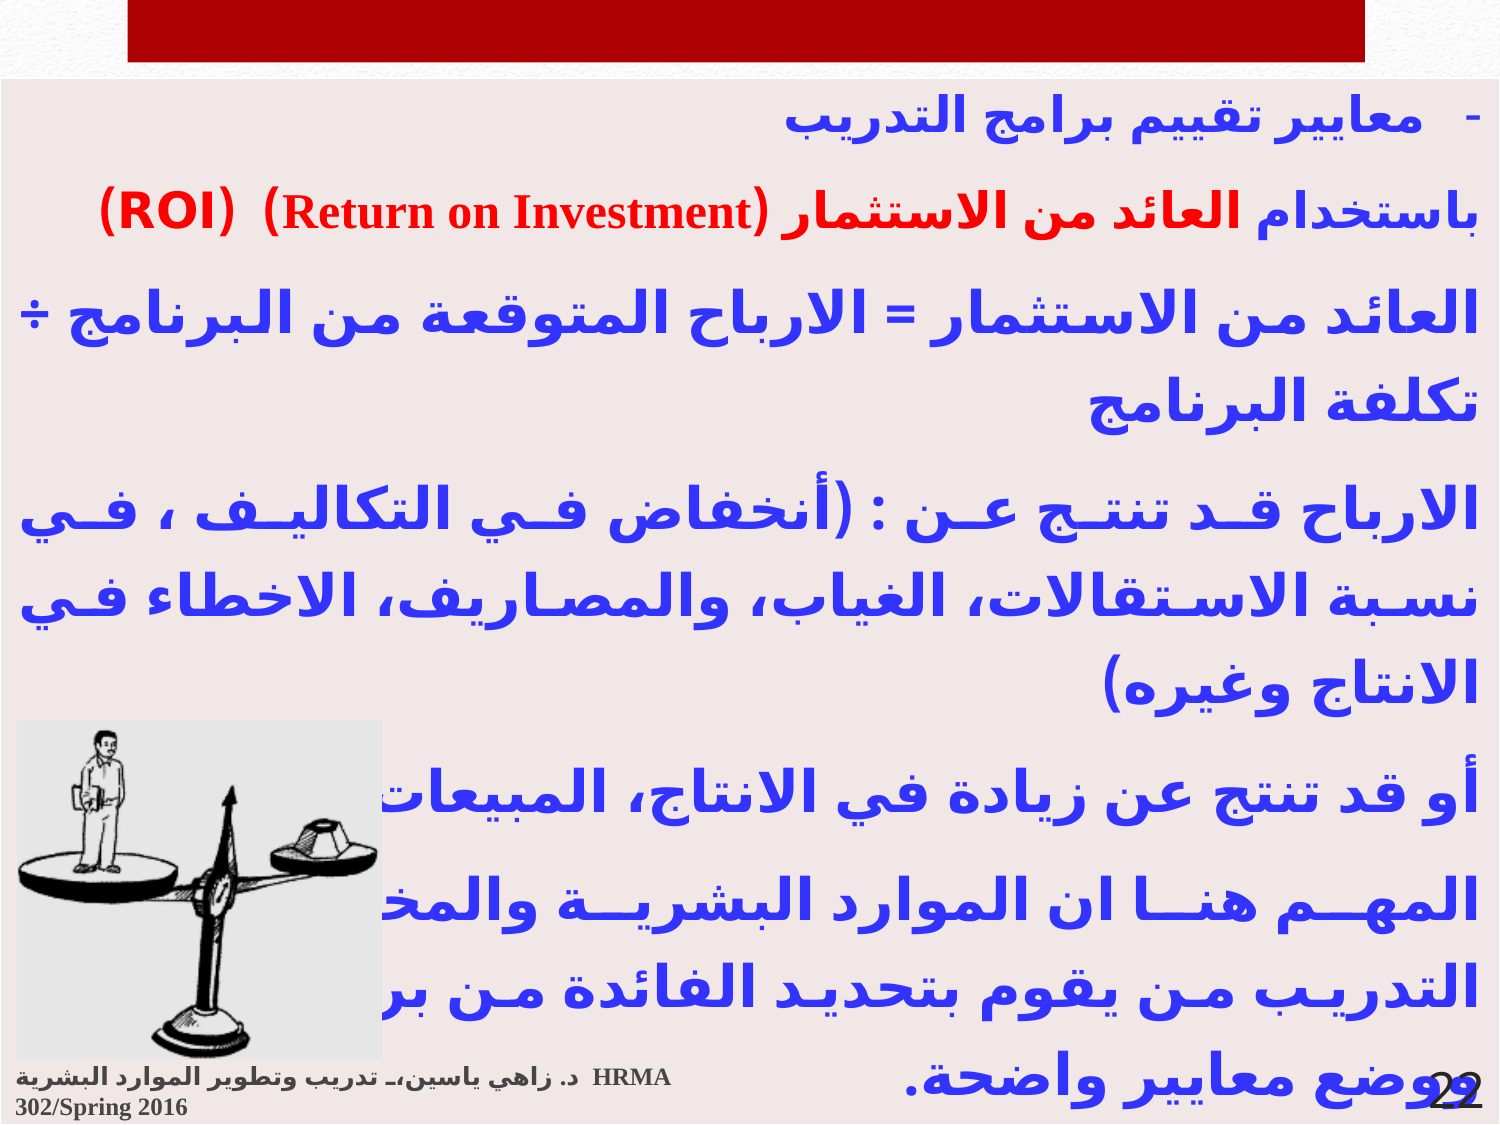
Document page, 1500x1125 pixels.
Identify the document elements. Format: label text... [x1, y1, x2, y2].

picture [16, 720, 383, 1061]
slide_number 22 [1374, 1062, 1500, 1123]
table_header معايير تقييم برامج التدريب باستخدام العائد من الاستثمار (Return on Investment) (ROI) العائد من الاستثمار = الارباح المتوقعة من البرنامج ÷ تكلفة البرنامج الارباح قد تنتج عن : (أنخفاض في التكاليف ، في نسبة الاستقالات، الغياب، والمصاريف، الاخطاء في الانتاج وغيره) أو قد تنتج عن زيادة في الانتاج، المبيعات، ... المهم هنا ان الموارد البشرية والمختصون في التدريب من يقوم بتحديد الفائدة من برامج التدريب ووضع معايير واضحة. [1, 79, 1499, 1124]
footer د. زاهي ياسين، تدريب وتطوير الموارد البشرية HRMA 302/Spring 2016 [0, 1060, 800, 1120]
